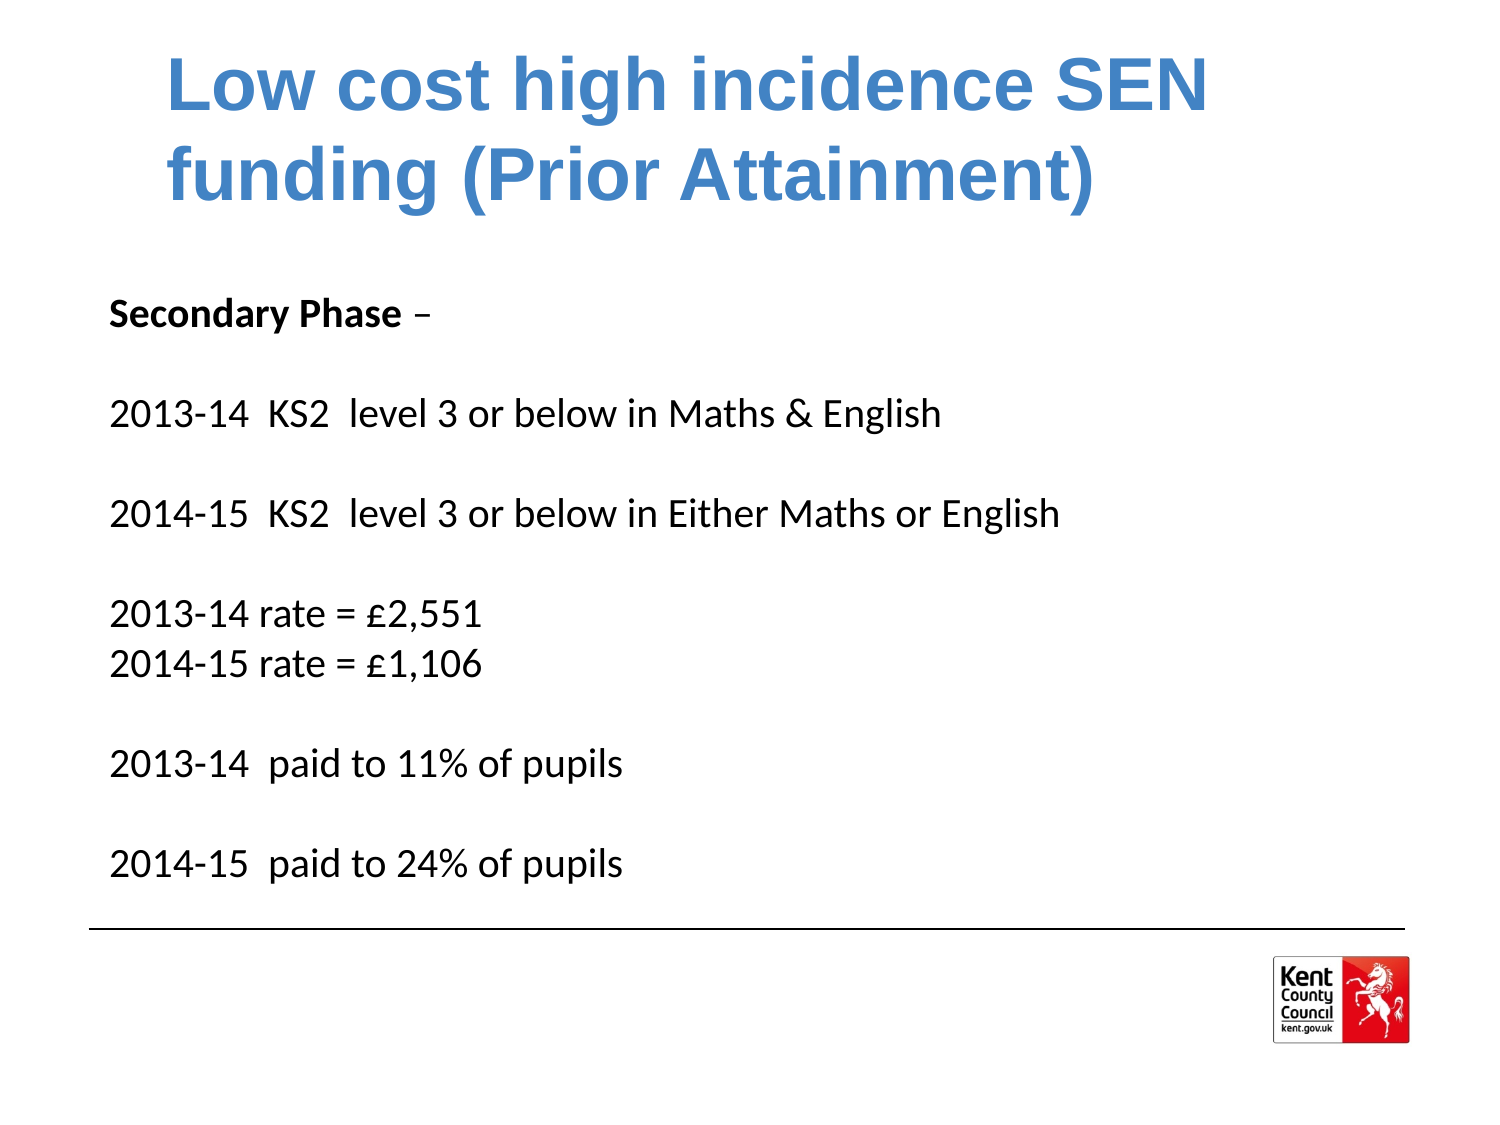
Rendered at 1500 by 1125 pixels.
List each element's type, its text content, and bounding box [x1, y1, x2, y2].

text_box Secondary Phase – 2013-14 KS2 level 3 or below in Maths & English 2014-15 KS2 level 3 or below in Either Maths or English 2013-14 rate = £2,551 2014-15 rate = £1,106 2013-14 paid to 11% of pupils 2014-15 paid to 24% of pupils [94, 278, 1412, 894]
text_box [64, 373, 1412, 918]
picture [1270, 952, 1412, 1048]
text_box Low cost high incidence SEN funding (Prior Attainment) [76, 47, 1412, 204]
